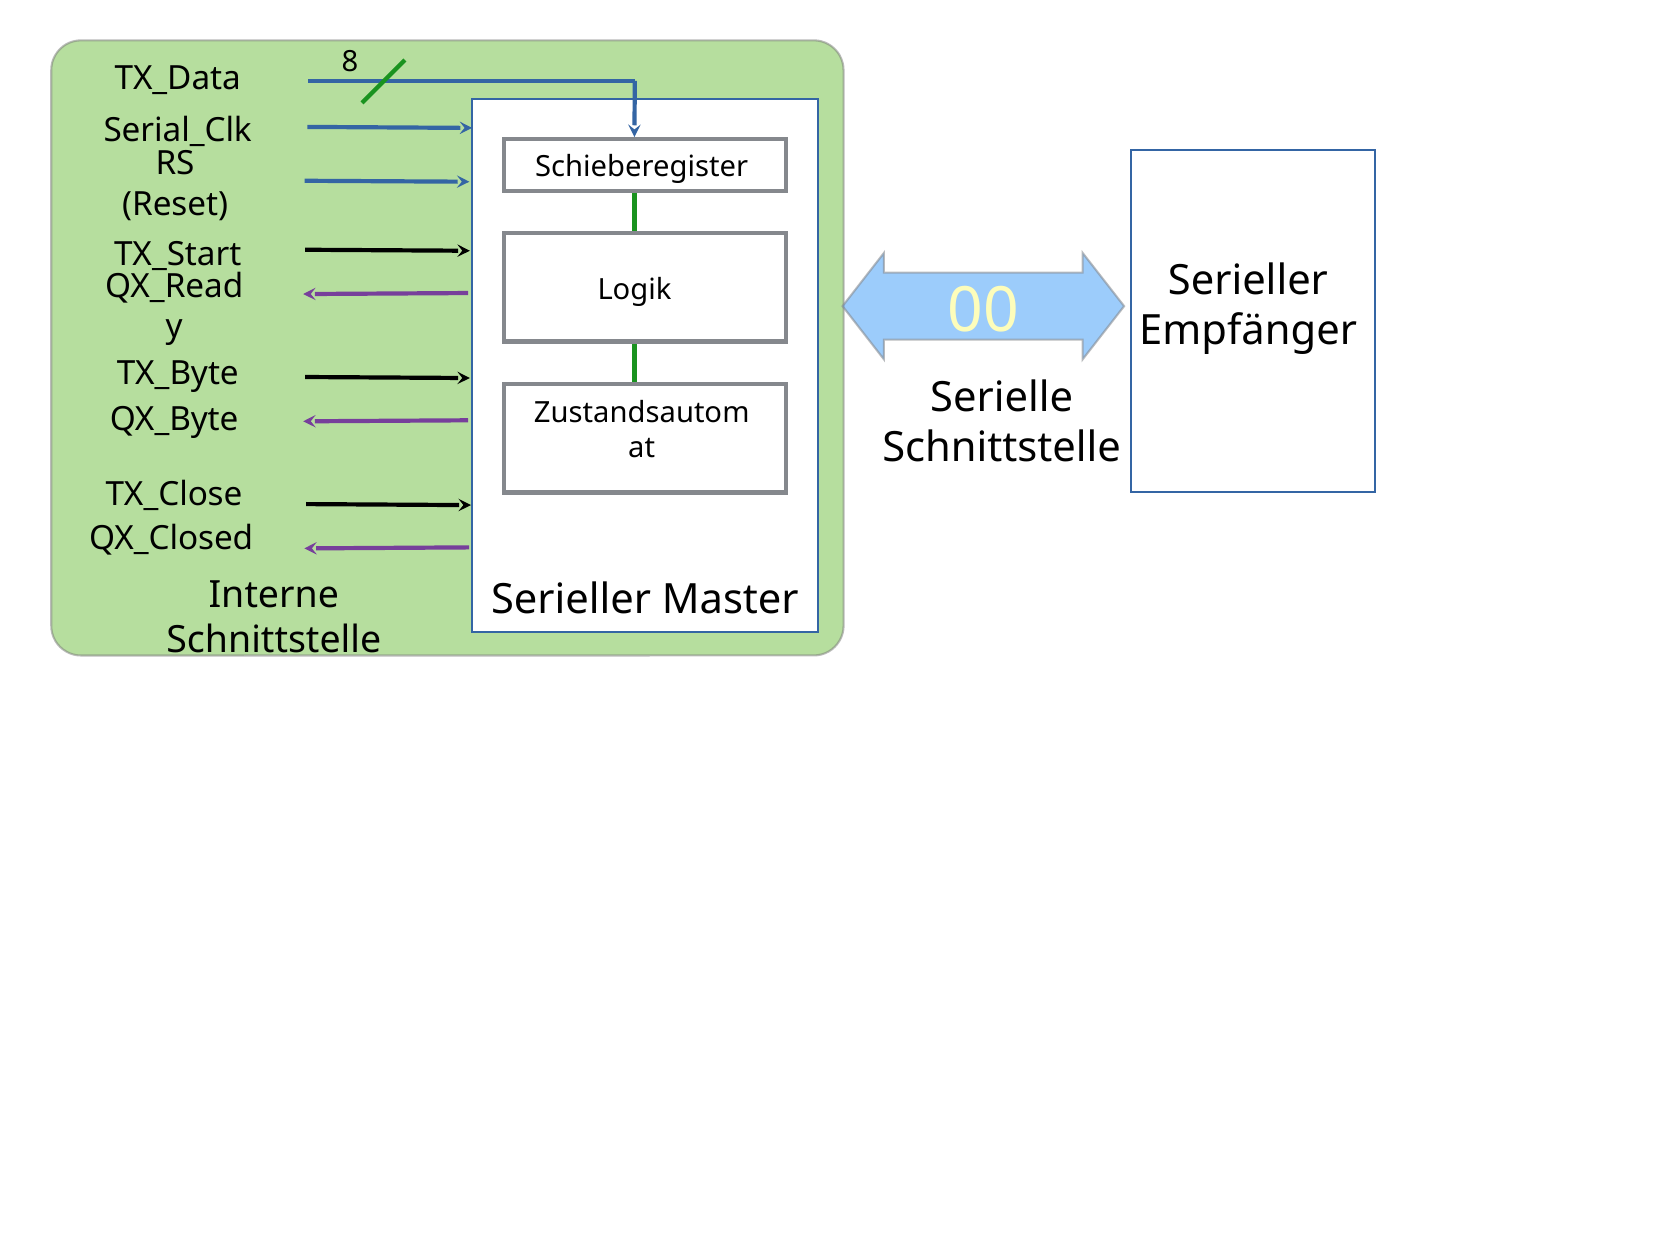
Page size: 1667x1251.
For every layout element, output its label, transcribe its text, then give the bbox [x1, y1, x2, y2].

text_box Schieberegister [500, 141, 783, 189]
text_box TX_Data [95, 49, 261, 101]
text_box 00 [842, 252, 1125, 360]
text_box Logik [522, 263, 747, 312]
text_box TX_Byte [95, 345, 261, 398]
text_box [303, 503, 472, 549]
text_box [456, 175, 470, 188]
text_box QX_Ready [91, 257, 257, 351]
text_box [459, 121, 473, 135]
text_box Zustandsautomat [523, 387, 760, 470]
text_box QX_Closed [70, 510, 273, 563]
text_box [51, 40, 844, 656]
text_box Serielle Schnittstelle [827, 363, 1131, 476]
text_box Serial_Clk [95, 101, 261, 154]
text_box TX_Close [91, 466, 257, 510]
text_box [504, 138, 786, 191]
text_box Serieller Empfänger [1130, 246, 1366, 359]
text_box [1131, 149, 1376, 492]
text_box TX_Start [95, 225, 261, 279]
text_box [504, 233, 786, 342]
text_box [628, 124, 641, 138]
text_box Serieller Master [471, 565, 819, 628]
text_box QX_Byte [91, 391, 257, 444]
text_box [472, 628, 818, 633]
text_box [504, 384, 786, 493]
text_box RS (Reset) [92, 135, 258, 228]
text_box Interne Schnittstelle [100, 564, 448, 667]
text_box [472, 99, 818, 565]
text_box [302, 249, 471, 295]
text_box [302, 376, 471, 422]
text_box 8 [303, 36, 397, 84]
